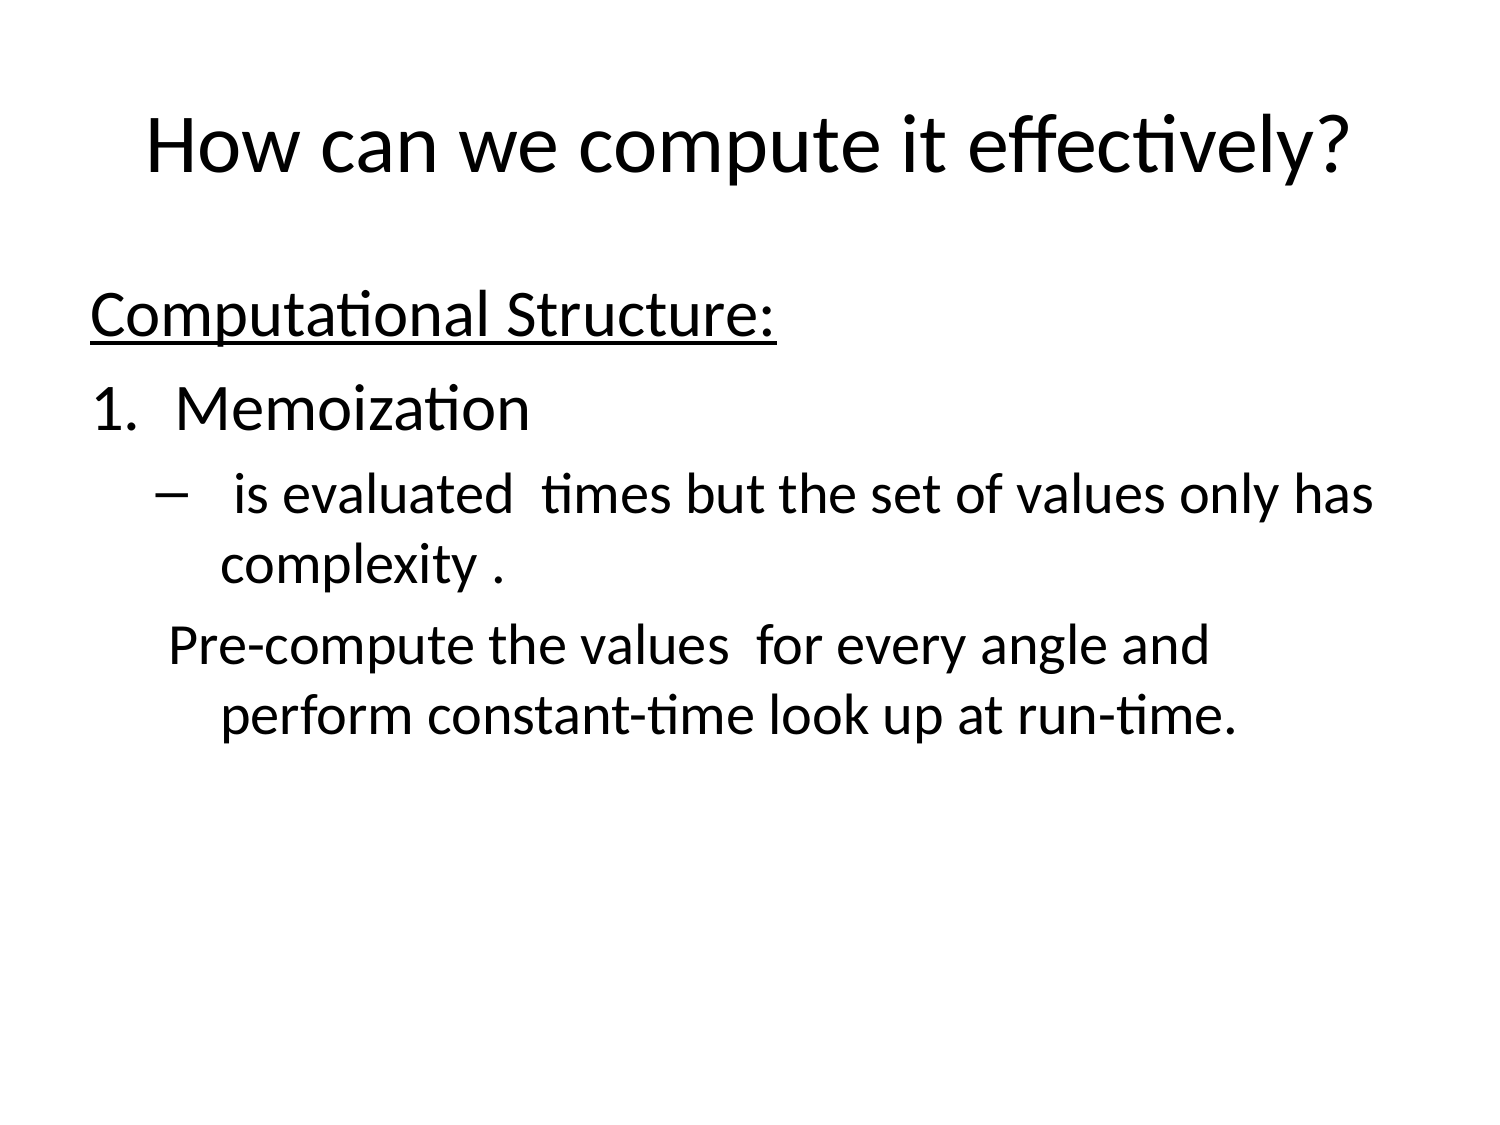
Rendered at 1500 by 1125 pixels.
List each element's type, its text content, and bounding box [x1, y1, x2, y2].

title How can we compute it effectively? [75, 45, 1425, 233]
